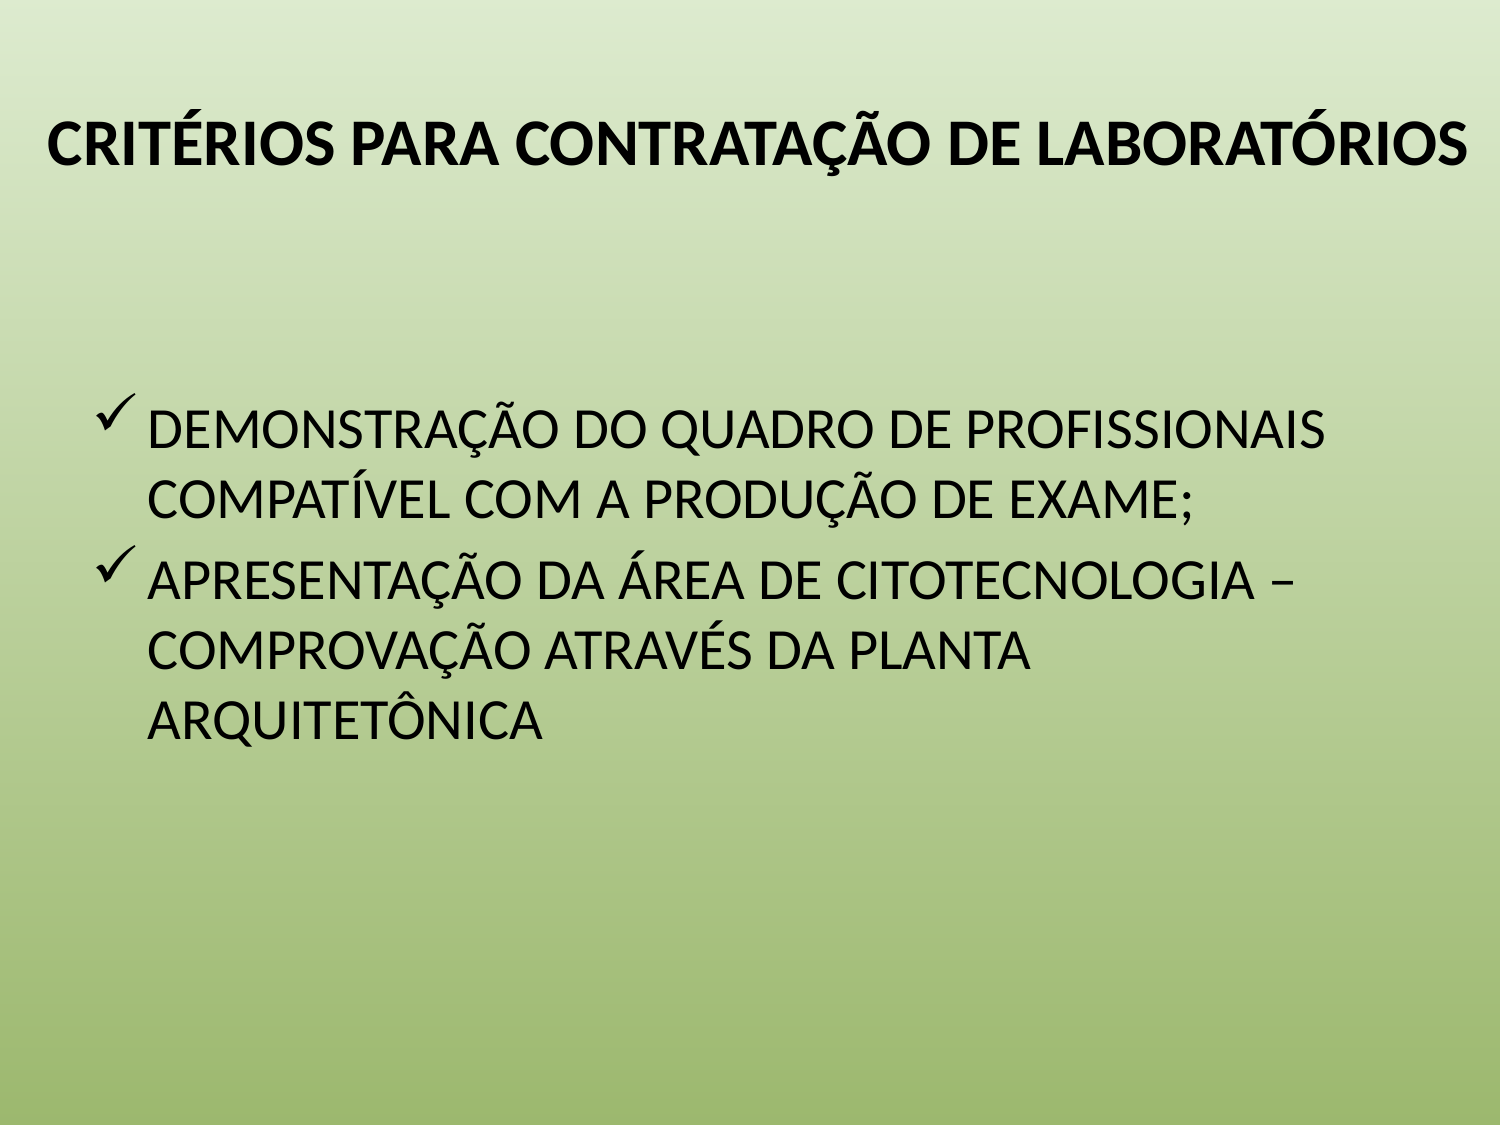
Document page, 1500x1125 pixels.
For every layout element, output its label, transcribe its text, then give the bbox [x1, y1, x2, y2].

title CRITÉRIOS PARA CONTRATAÇÃO DE LABORATÓRIOS [0, 45, 1500, 233]
list DEMONSTRAÇÃO DO QUADRO DE PROFISSIONAIS COMPATÍVEL COM A PRODUÇÃO DE EXAME; APRESENTAÇÃO DA ÁREA DE CITOTECNOLOGIA –COMPROVAÇÃO ATRAVÉS DA PLANTA ARQUITETÔNICA [76, 382, 1427, 988]
